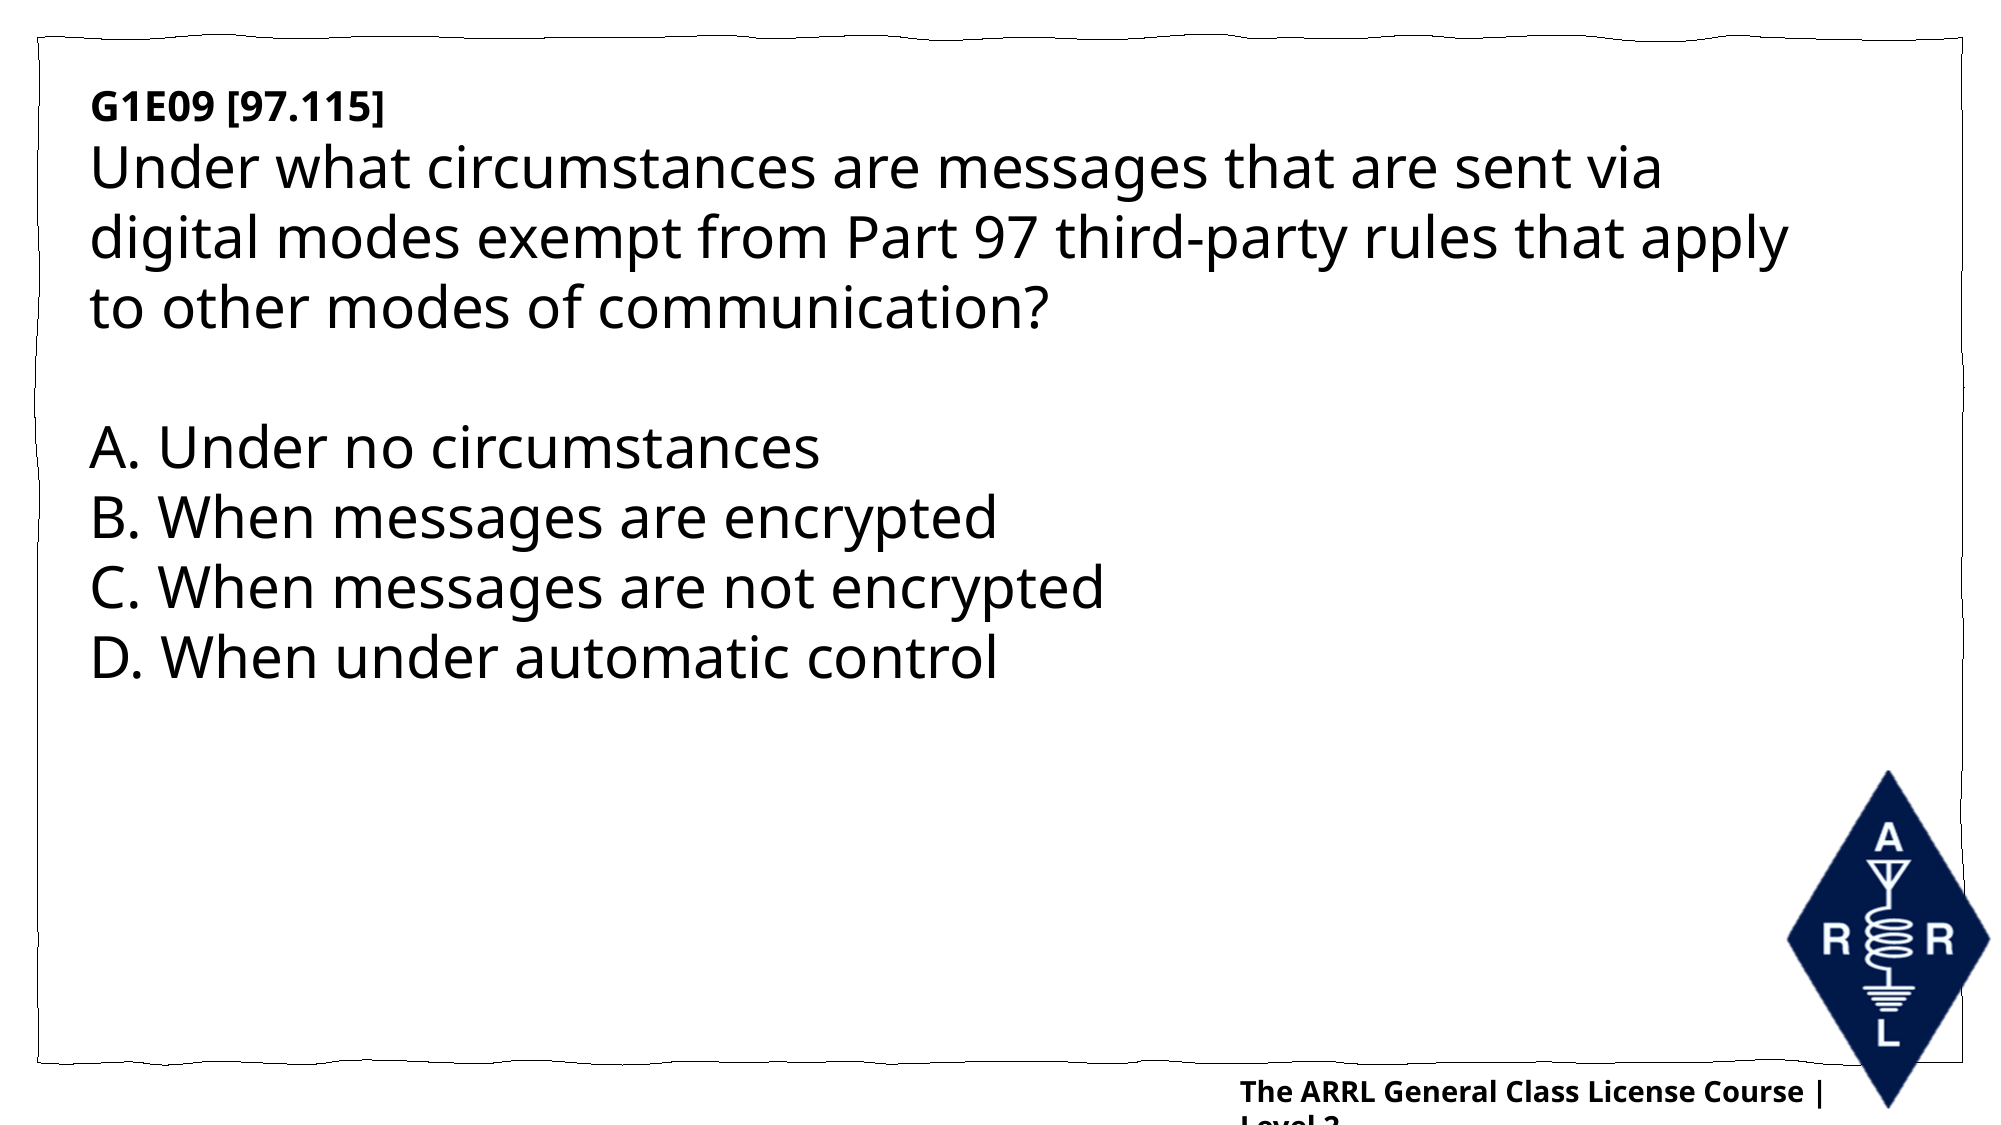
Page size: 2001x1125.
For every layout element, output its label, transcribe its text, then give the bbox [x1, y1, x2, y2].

picture [1773, 752, 1999, 1125]
text_box G1E09 [97.115] Under what circumstances are messages that are sent via digital modes exempt from Part 97 third-party rules that apply to other modes of communication? A. Under no circumstances B. When messages are encrypted C. When messages are not encrypted D. When under automatic control [75, 72, 1850, 698]
